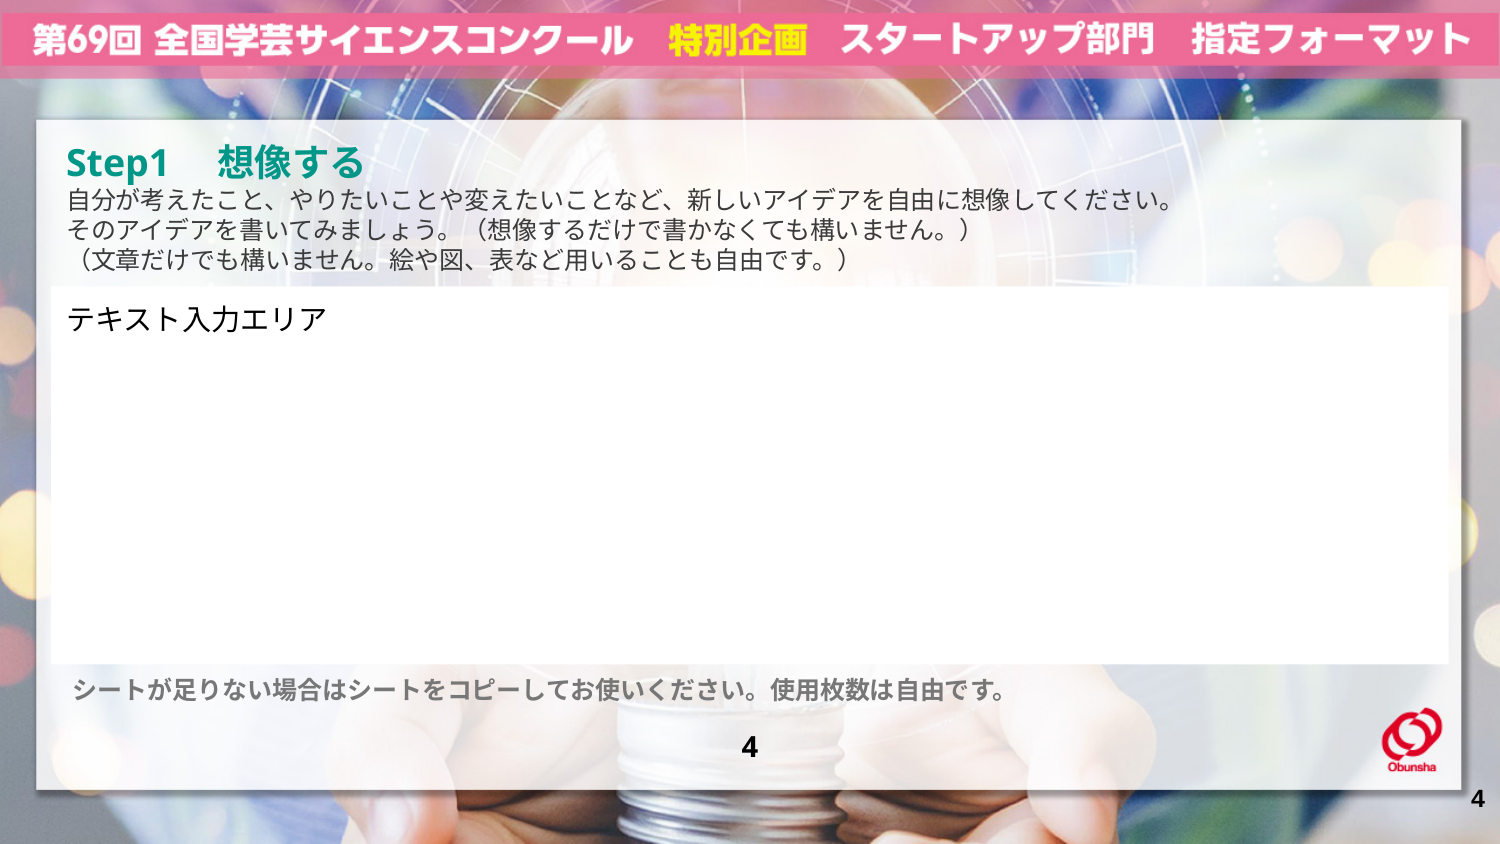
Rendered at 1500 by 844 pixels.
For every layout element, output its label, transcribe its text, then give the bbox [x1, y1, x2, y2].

text_box シートが足りない場合はシートをコピーしてお使いください。使用枚数は自由です。 [57, 659, 1158, 697]
picture [0, 0, 1500, 844]
text_box テキスト入力エリア [51, 286, 1449, 665]
text_box Step1 想像する 自分が考えたこと、やりたいことや変えたいことなど、新しいアイデアを自由に想像してください。 そのアイデアを書いてみましょう。（想像するだけで書かなくても構いません。） （文章だけでも構いません。絵や図、表など用いることも自由です。） [51, 124, 1437, 286]
slide_number 4 [1409, 764, 1500, 830]
